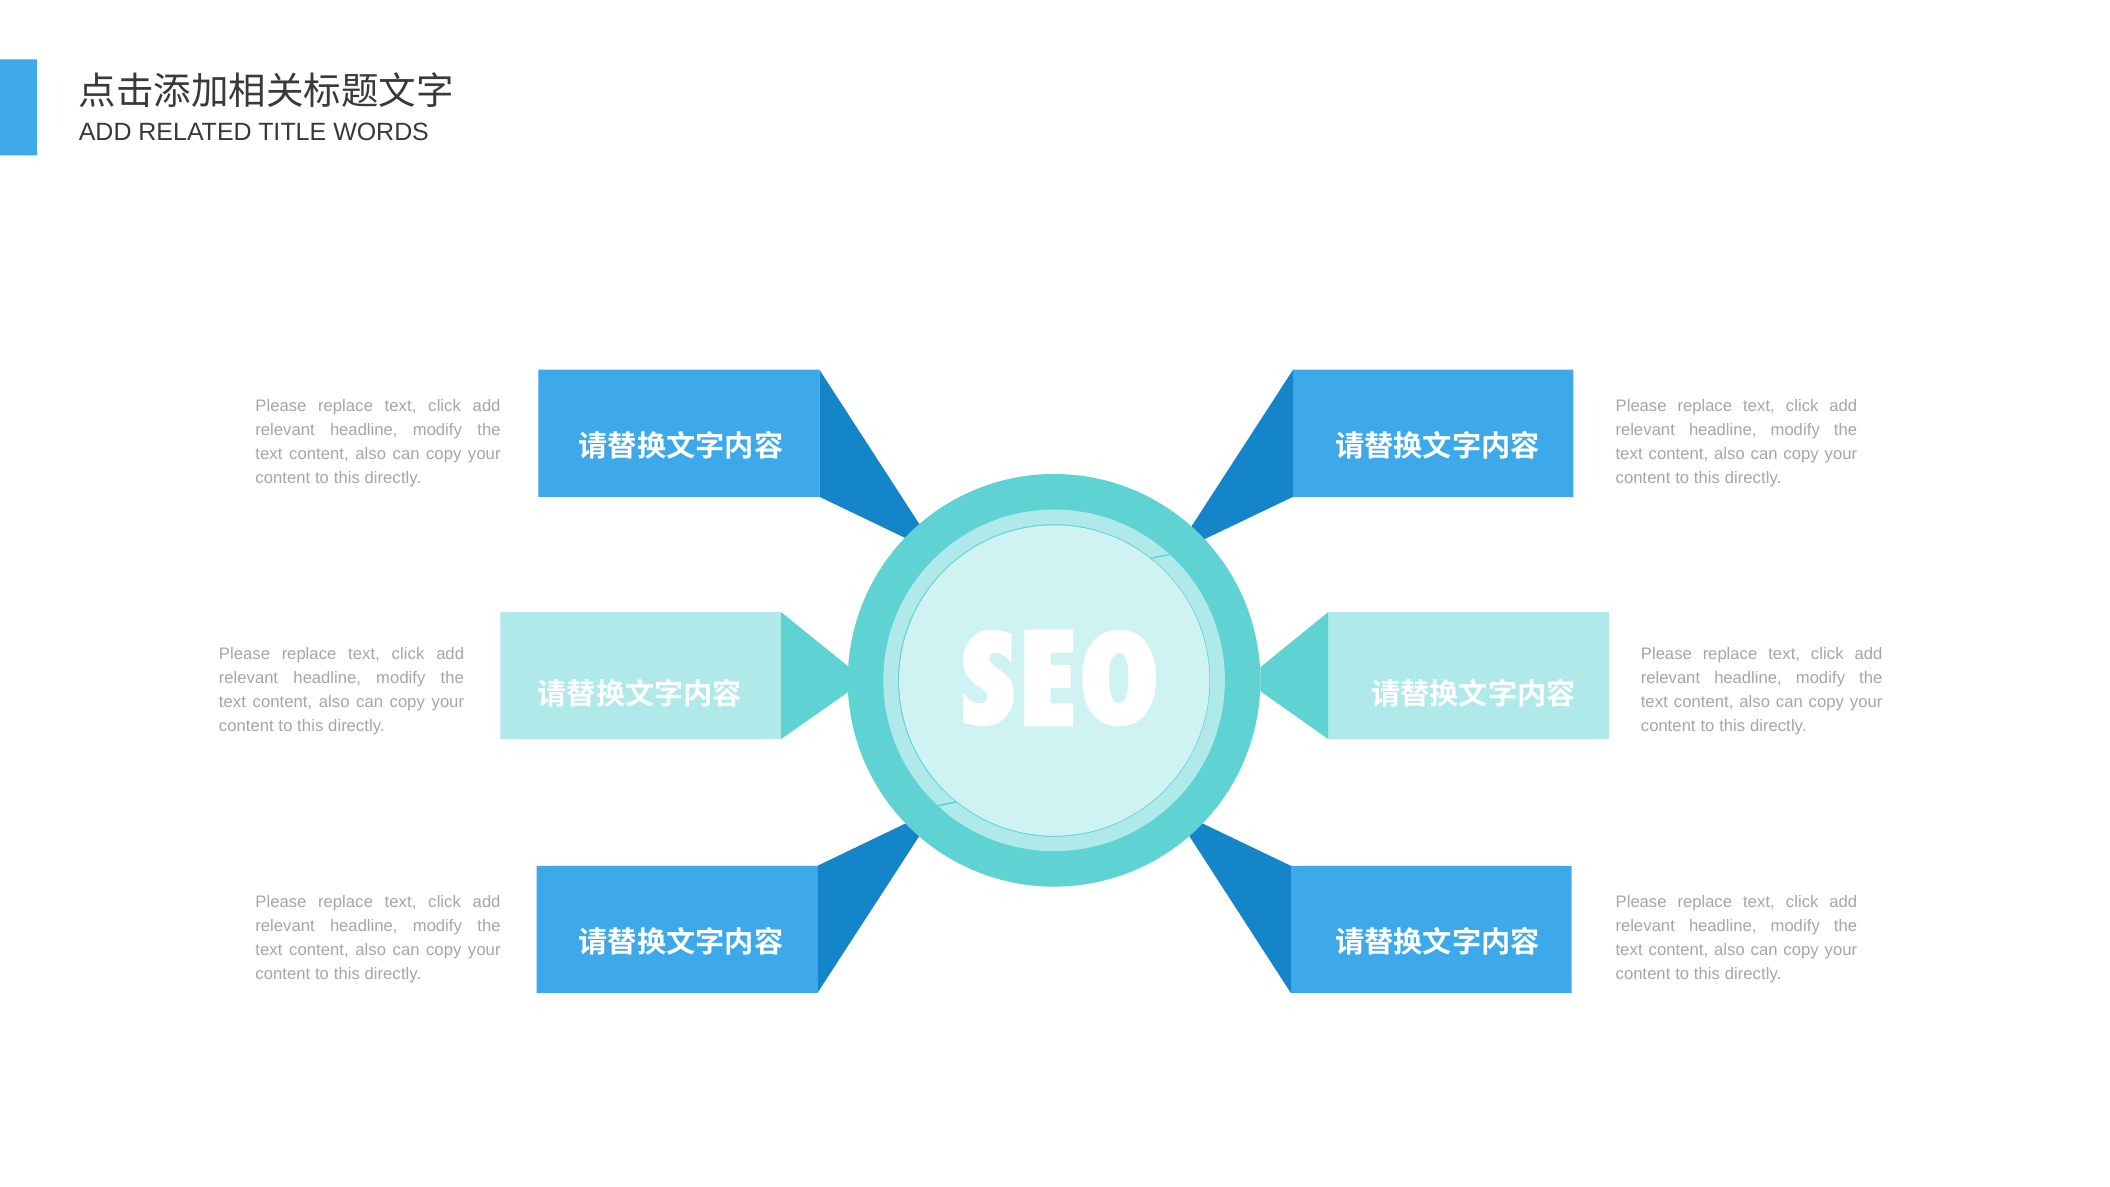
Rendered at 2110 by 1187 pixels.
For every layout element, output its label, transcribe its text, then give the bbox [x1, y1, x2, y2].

text_box Please replace text, click add relevant headline, modify the text content, also can copy your content to this directly. [1609, 879, 1873, 991]
text_box 点击添加相关标题文字 [62, 59, 470, 121]
text_box Please replace text, click add relevant headline, modify the text content, also can copy your content to this directly. [1609, 383, 1873, 494]
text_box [500, 369, 1609, 993]
text_box Please replace text, click add relevant headline, modify the text content, also can copy your content to this directly. [204, 631, 480, 743]
text_box Please replace text, click add relevant headline, modify the text content, also can copy your content to this directly. [240, 879, 500, 991]
text_box Please replace text, click add relevant headline, modify the text content, also can copy your content to this directly. [1626, 631, 1898, 743]
text_box ADD RELATED TITLE WORDS [62, 107, 446, 154]
text_box Please replace text, click add relevant headline, modify the text content, also can copy your content to this directly. [240, 383, 500, 494]
